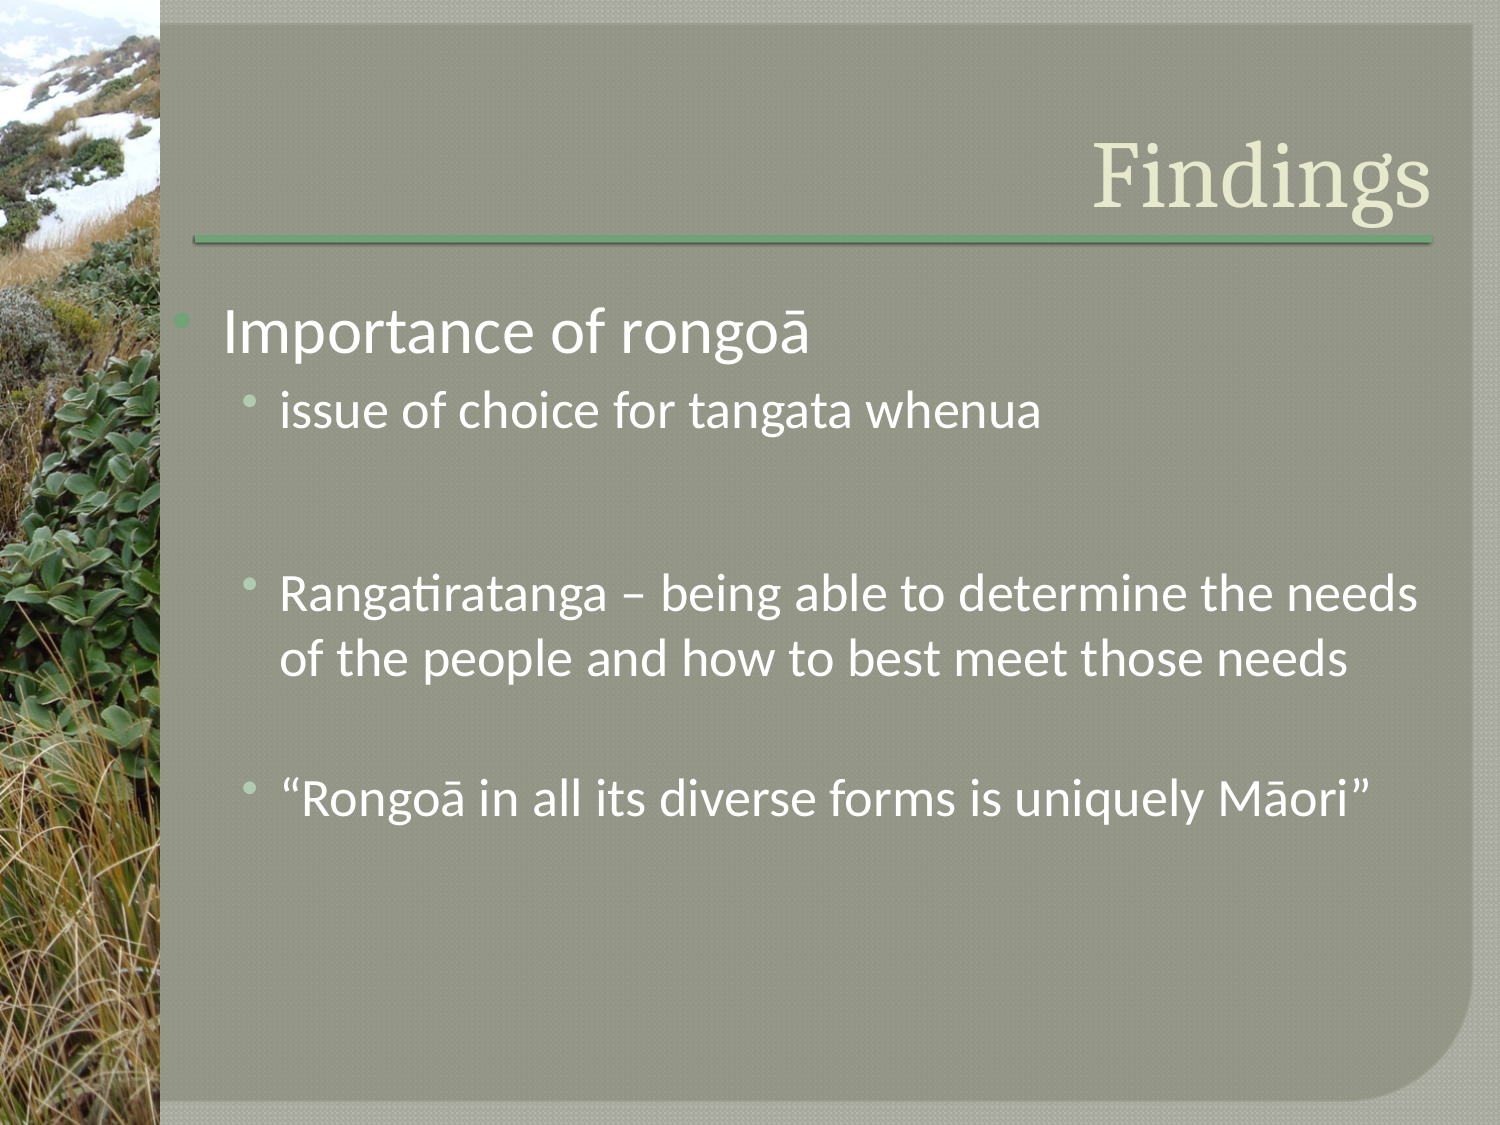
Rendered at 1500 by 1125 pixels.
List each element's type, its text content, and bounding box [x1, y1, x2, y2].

picture [0, 0, 160, 1125]
title Findings [180, 46, 1447, 234]
list Importance of rongoā issue of choice for tangata whenua Rangatiratanga – being able to determine the needs of the people and how to best meet those needs “Rongoā in all its diverse forms is uniquely Māori” [159, 278, 1496, 1094]
